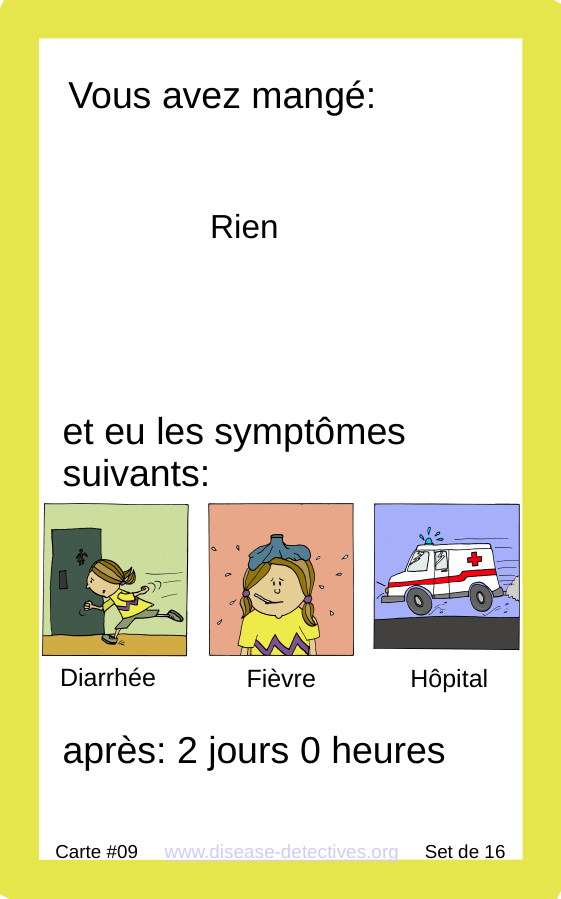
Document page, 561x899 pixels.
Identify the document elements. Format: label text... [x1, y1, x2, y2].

picture [207, 501, 355, 657]
text_box Diarrhée [37, 661, 179, 699]
text_box Carte #09 www.disease-detectives.org Set de 16 [35, 833, 525, 869]
text_box [18, 17, 544, 881]
picture [41, 501, 190, 657]
picture [372, 501, 521, 651]
text_box Fièvre [210, 665, 353, 699]
